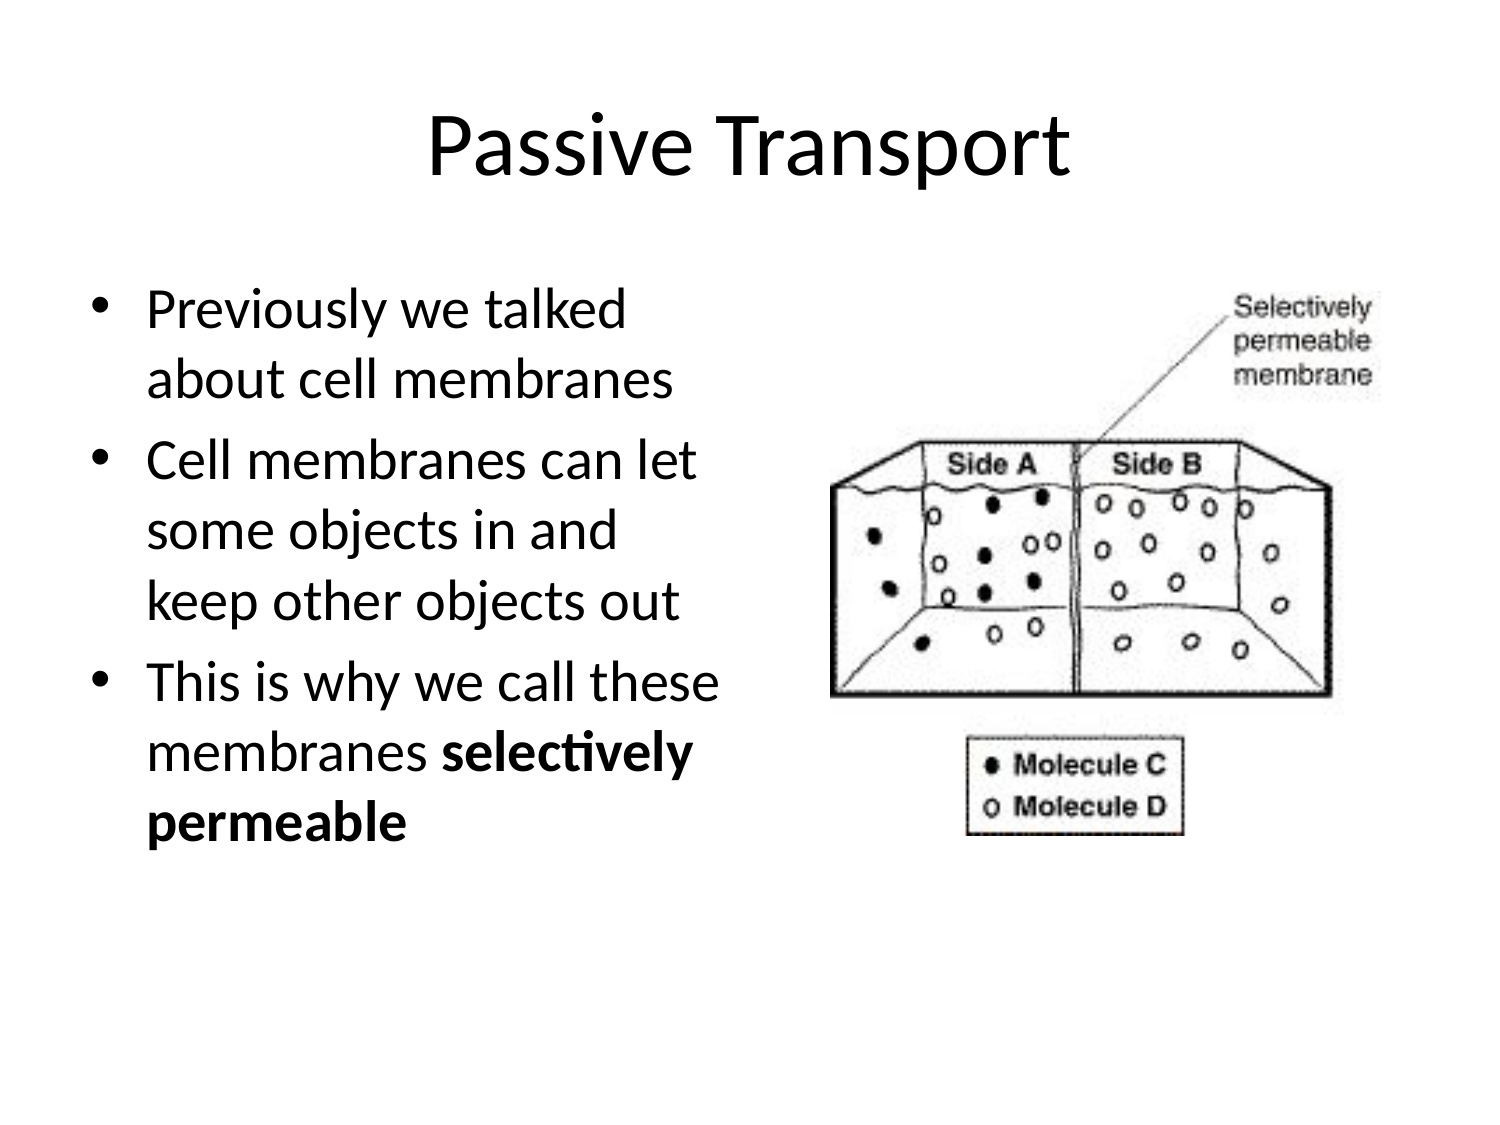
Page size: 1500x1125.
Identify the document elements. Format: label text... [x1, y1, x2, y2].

picture [830, 290, 1382, 836]
list Previously we talked about cell membranes Cell membranes can let some objects in and keep other objects out This is why we call these membranes selectively permeable [75, 262, 738, 1005]
title Passive Transport [75, 45, 1425, 233]
